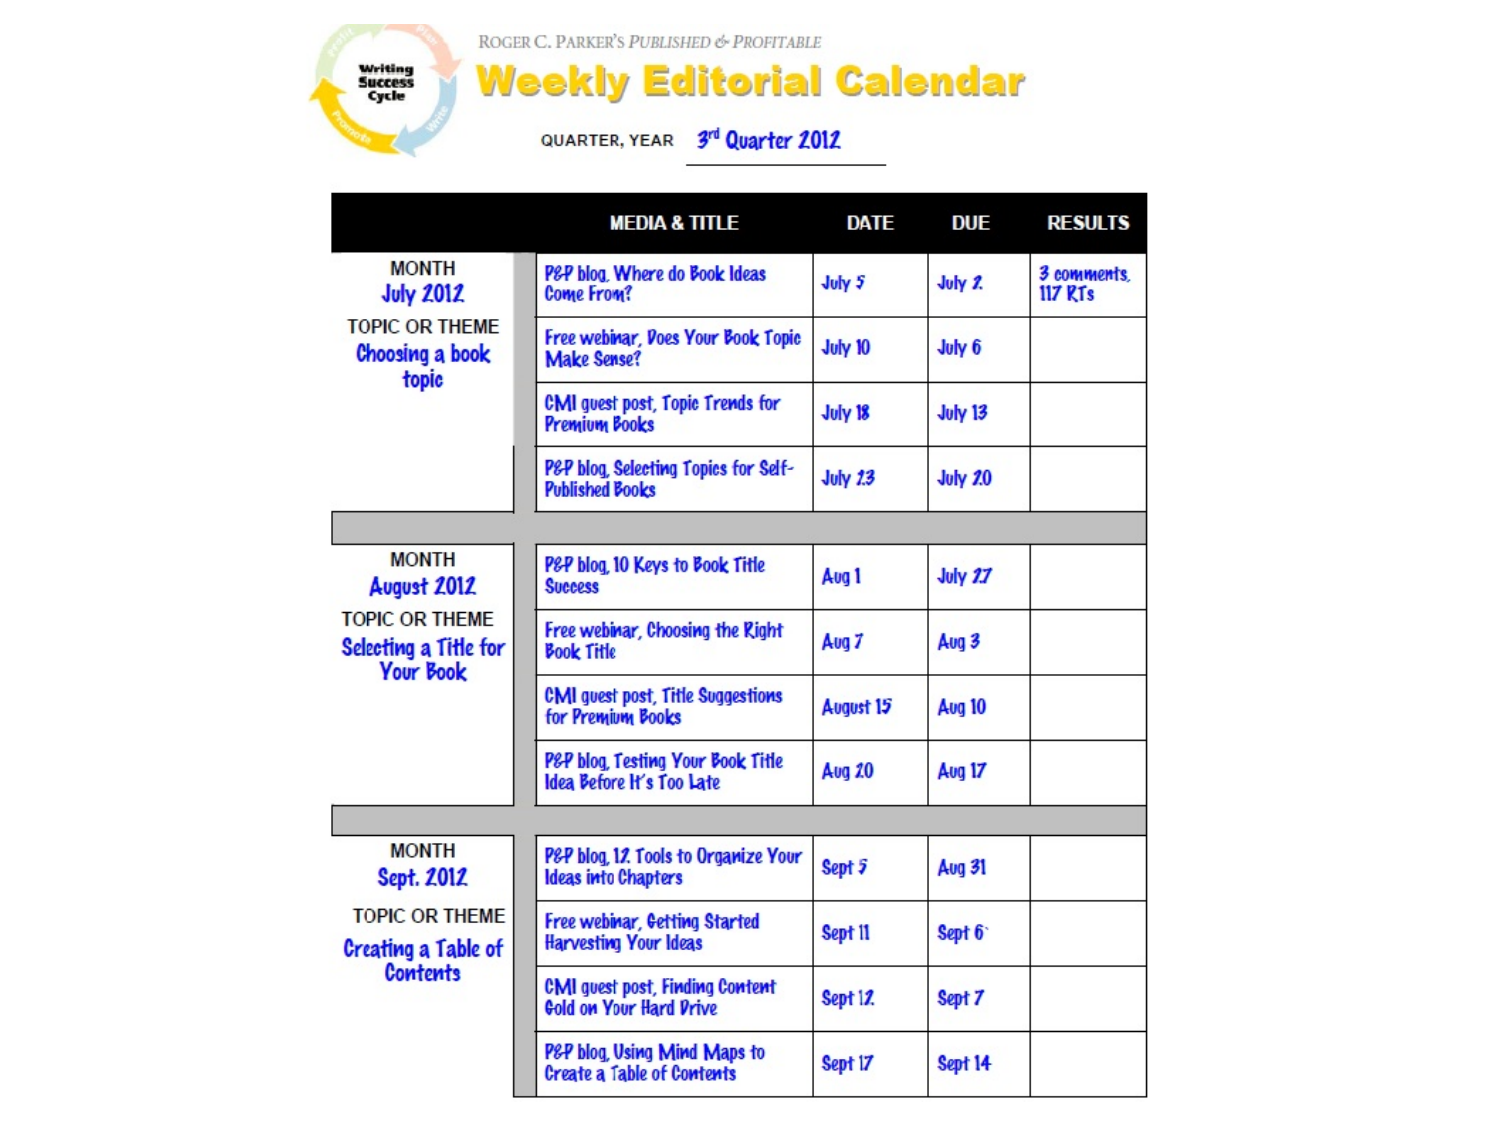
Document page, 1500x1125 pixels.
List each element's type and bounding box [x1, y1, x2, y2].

list [262, 24, 1201, 1102]
